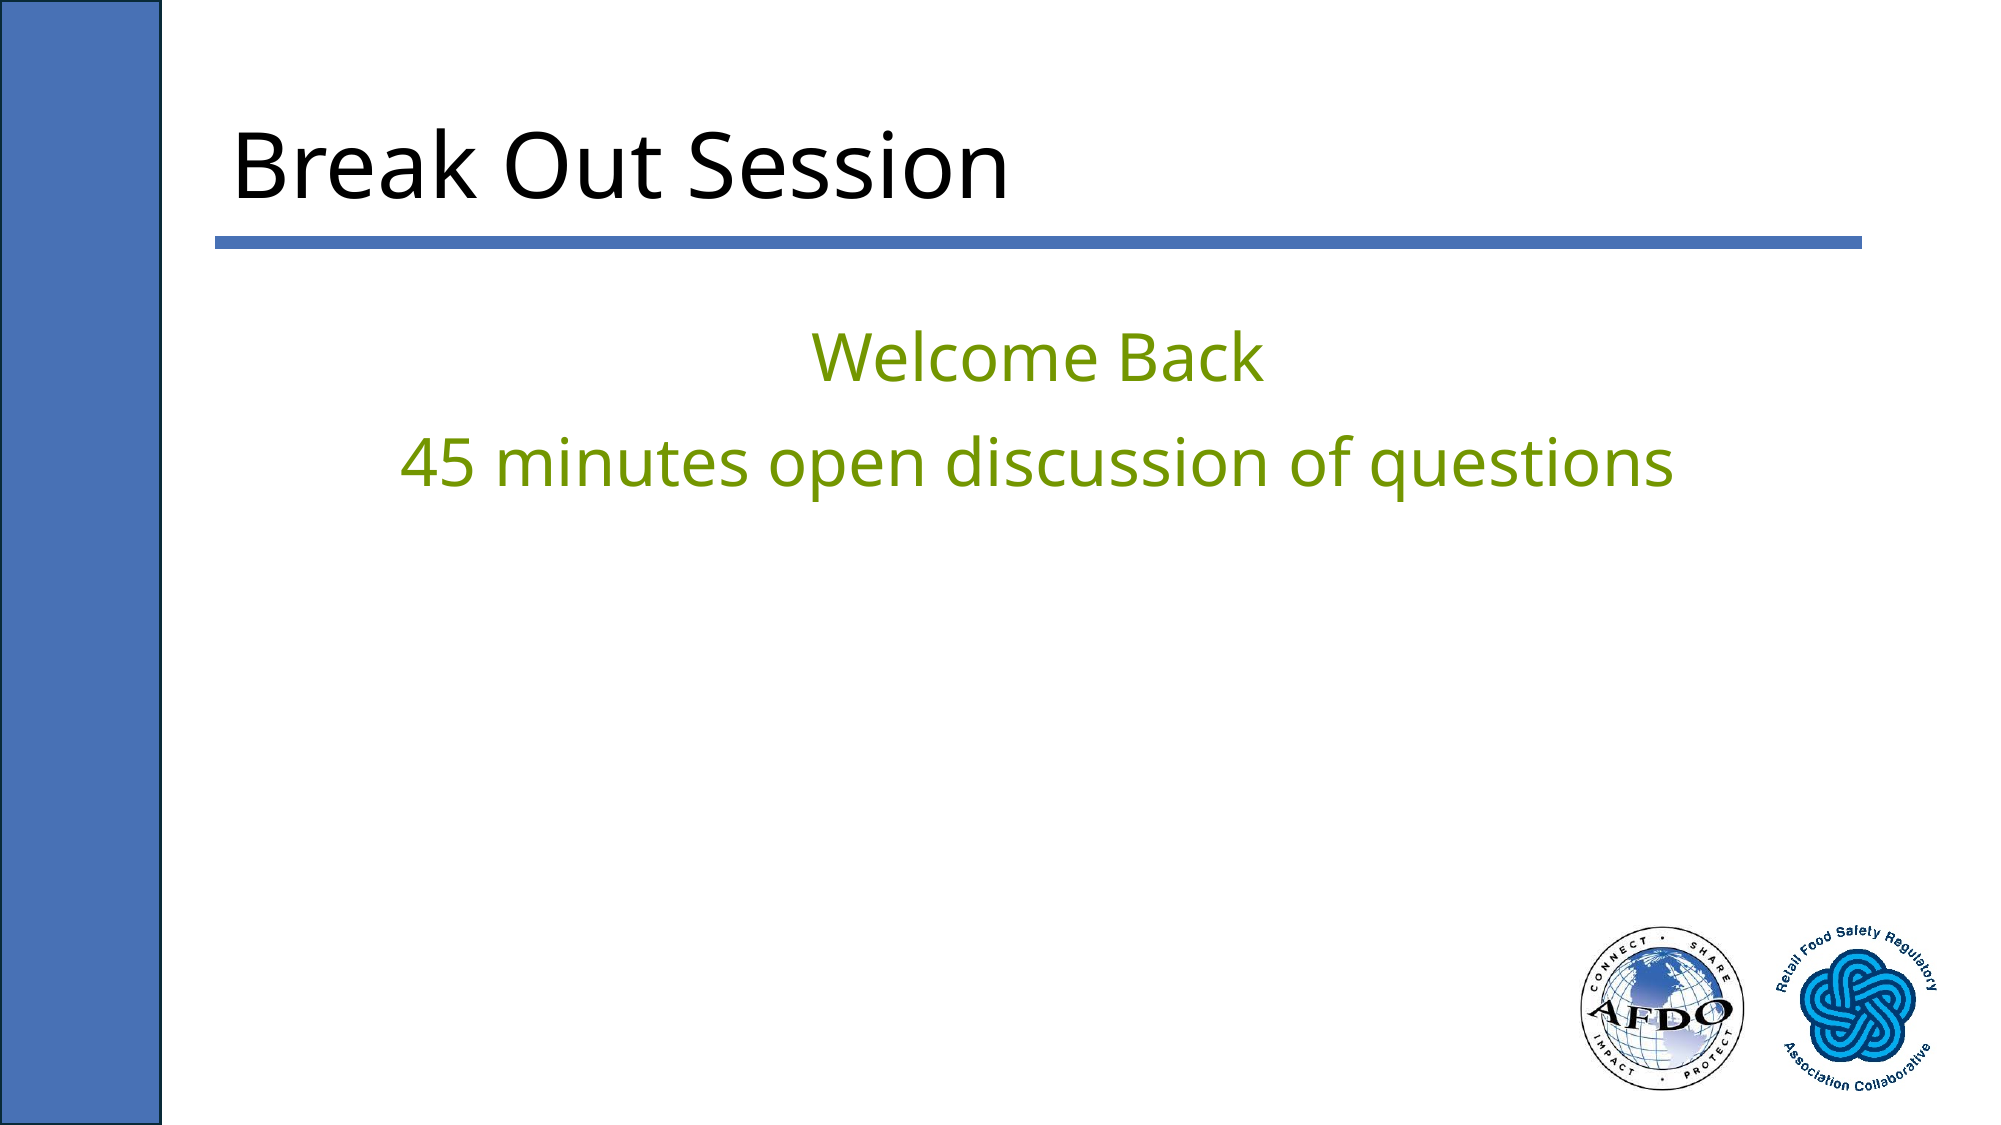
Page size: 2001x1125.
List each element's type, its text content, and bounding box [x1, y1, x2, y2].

list Welcome Back 45 minutes open discussion of questions [215, 306, 1863, 605]
picture [1579, 925, 1745, 1091]
picture [1776, 925, 1937, 1091]
title Break Out Session [215, 110, 1863, 227]
